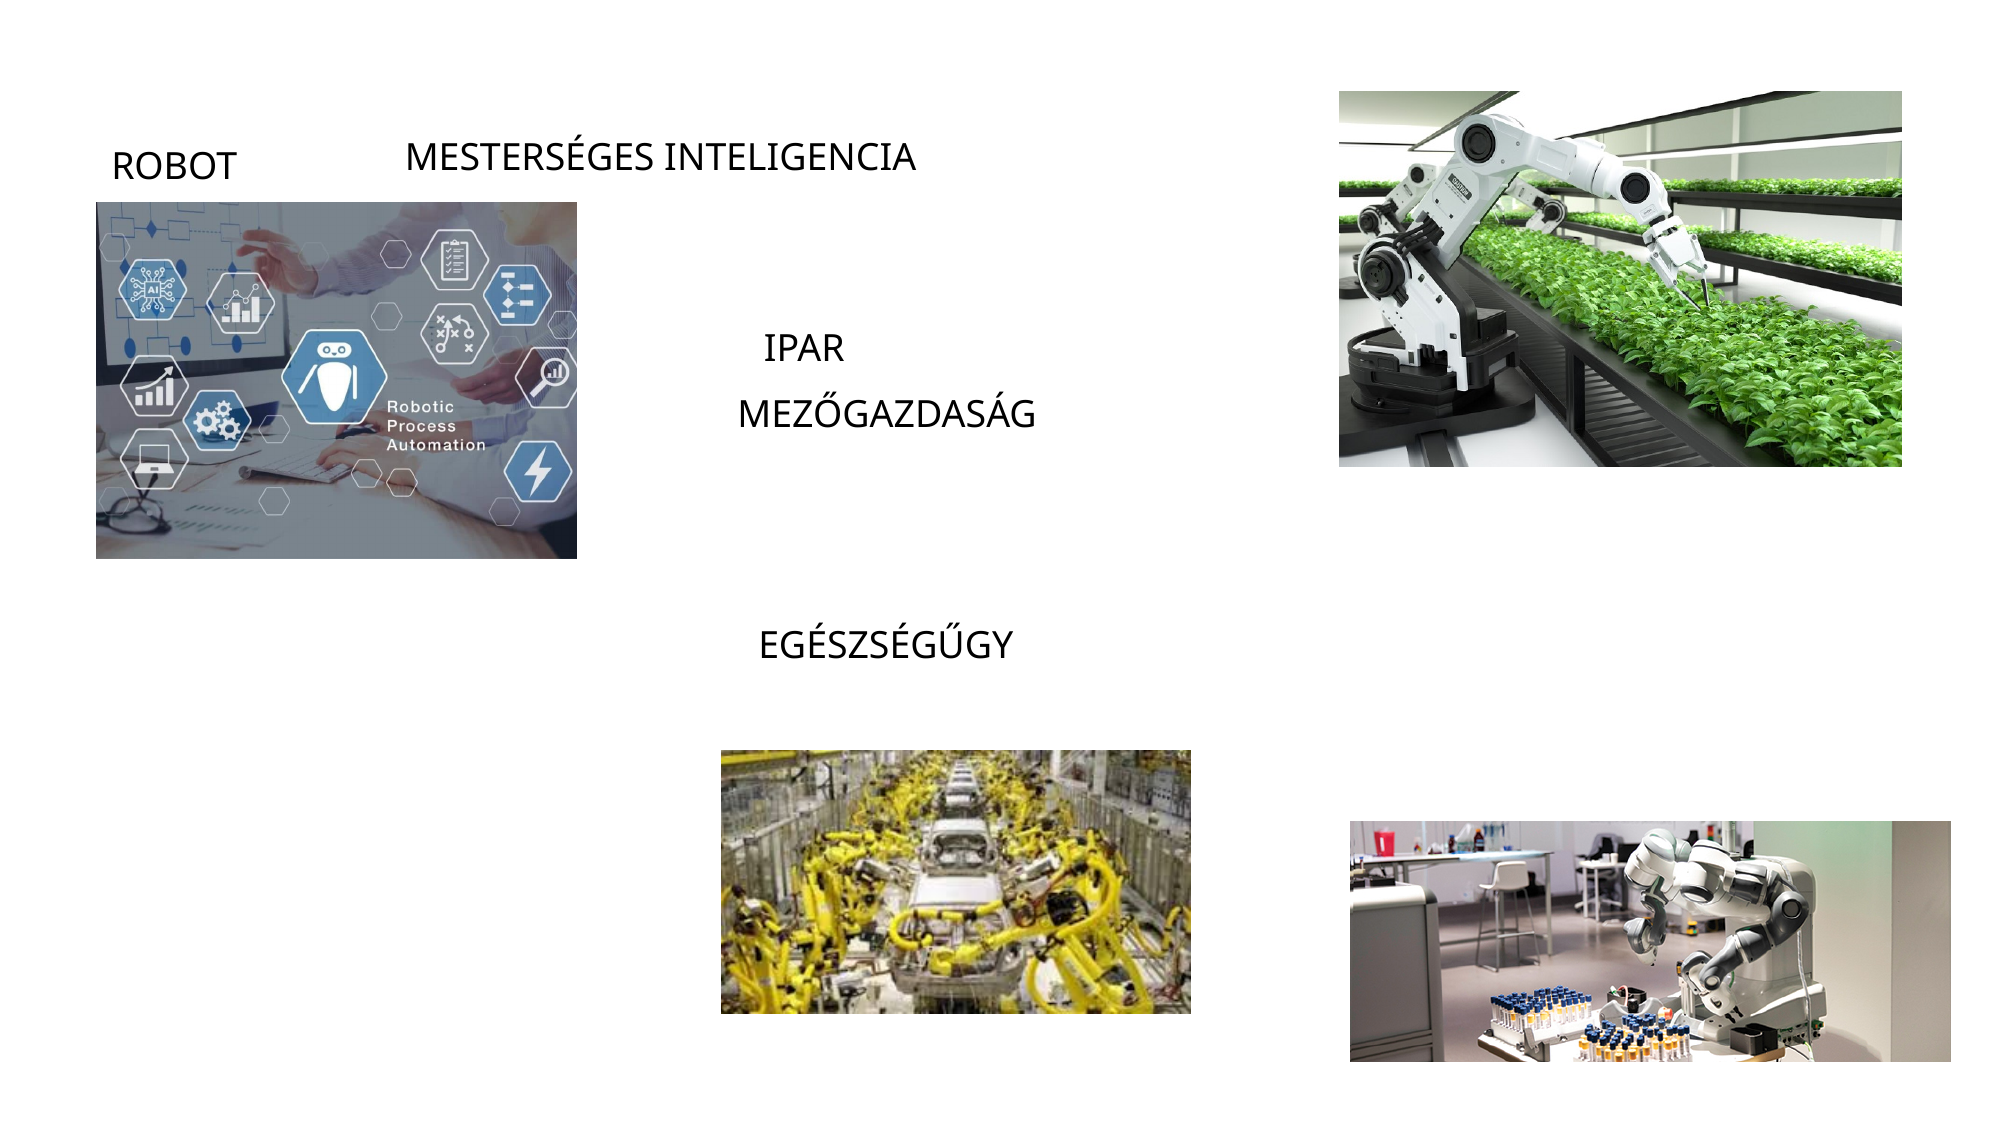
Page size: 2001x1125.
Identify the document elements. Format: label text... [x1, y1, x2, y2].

text_box EGÉSZSÉGŰGY [733, 613, 1029, 674]
picture [720, 750, 1191, 1014]
picture [95, 202, 577, 560]
picture [1339, 91, 1903, 468]
picture [1349, 821, 1951, 1063]
text_box MESTERSÉGES INTELIGENCIA [389, 125, 952, 186]
text_box ROBOT [96, 134, 586, 195]
text_box MEZŐGAZDASÁG [722, 382, 1052, 443]
text_box IPAR [739, 316, 860, 377]
